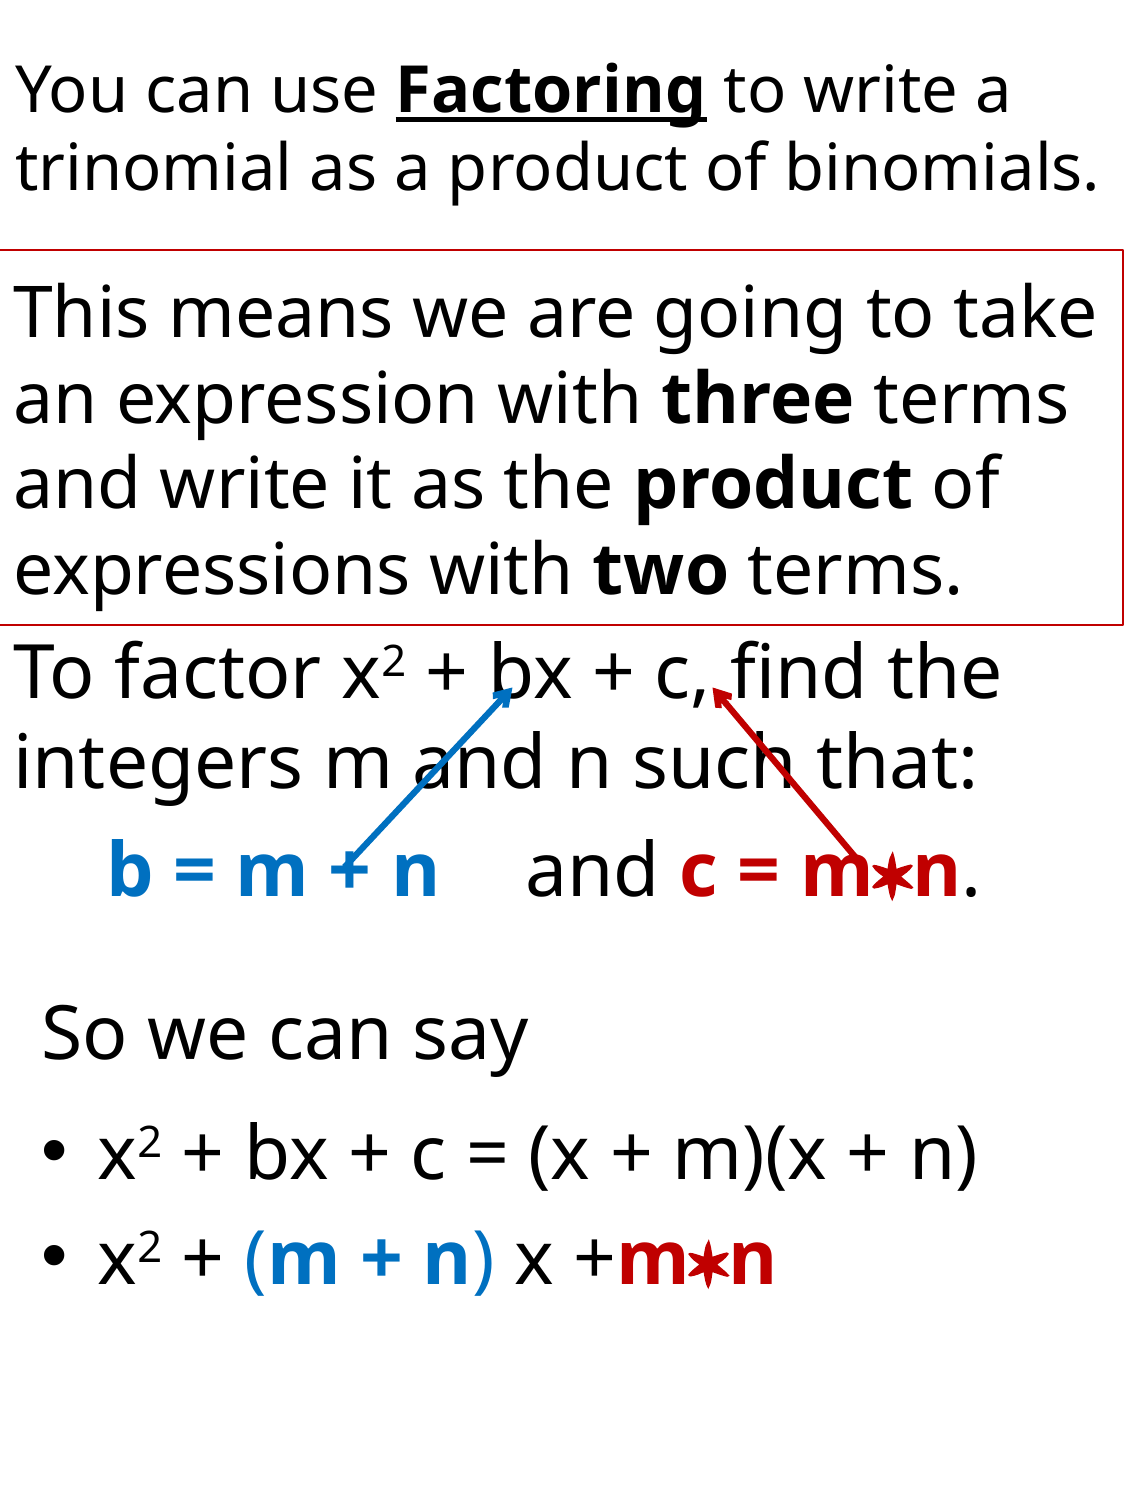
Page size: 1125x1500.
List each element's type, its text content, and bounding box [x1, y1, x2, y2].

text_box So we can say [26, 962, 663, 1097]
title To factor x2 + bx + c, find the integers m and n such that: [0, 628, 1124, 800]
text_box You can use Factoring to write a trinomial as a product of binomials. [0, 0, 1125, 250]
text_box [712, 687, 863, 866]
text_box b = m + n [91, 814, 456, 919]
list x2 + bx + c = (x + m)(x + n) x2 + (m + n) x +mn [26, 1096, 1040, 1347]
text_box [344, 687, 513, 868]
text_box This means we are going to take an expression with three terms and write it as the product of expressions with two terms. [0, 249, 1124, 625]
text_box and c = mn. [511, 814, 996, 919]
